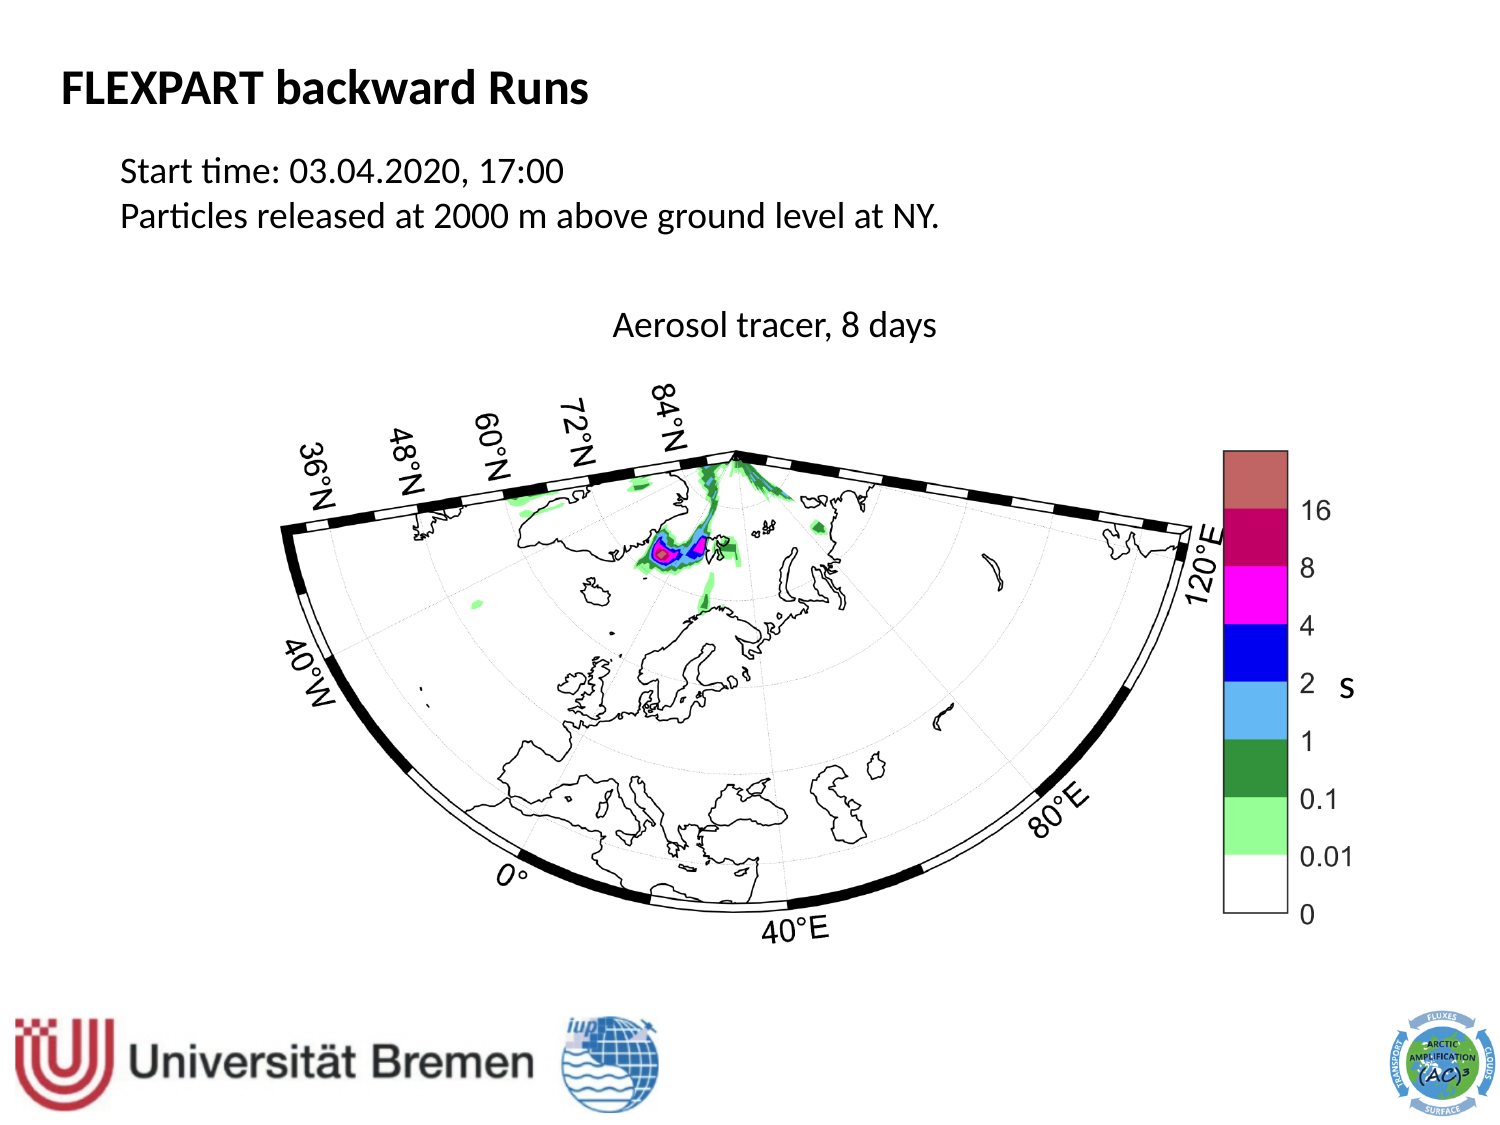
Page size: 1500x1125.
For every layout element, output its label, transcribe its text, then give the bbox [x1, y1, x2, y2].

picture [128, 198, 1462, 973]
text_box FLEXPART backward Runs [46, 46, 950, 122]
picture [1382, 1007, 1500, 1125]
picture [0, 1001, 680, 1125]
text_box Start time: 03.04.2020, 17:00 Particles released at 2000 m above ground level at NY. [105, 138, 1008, 244]
